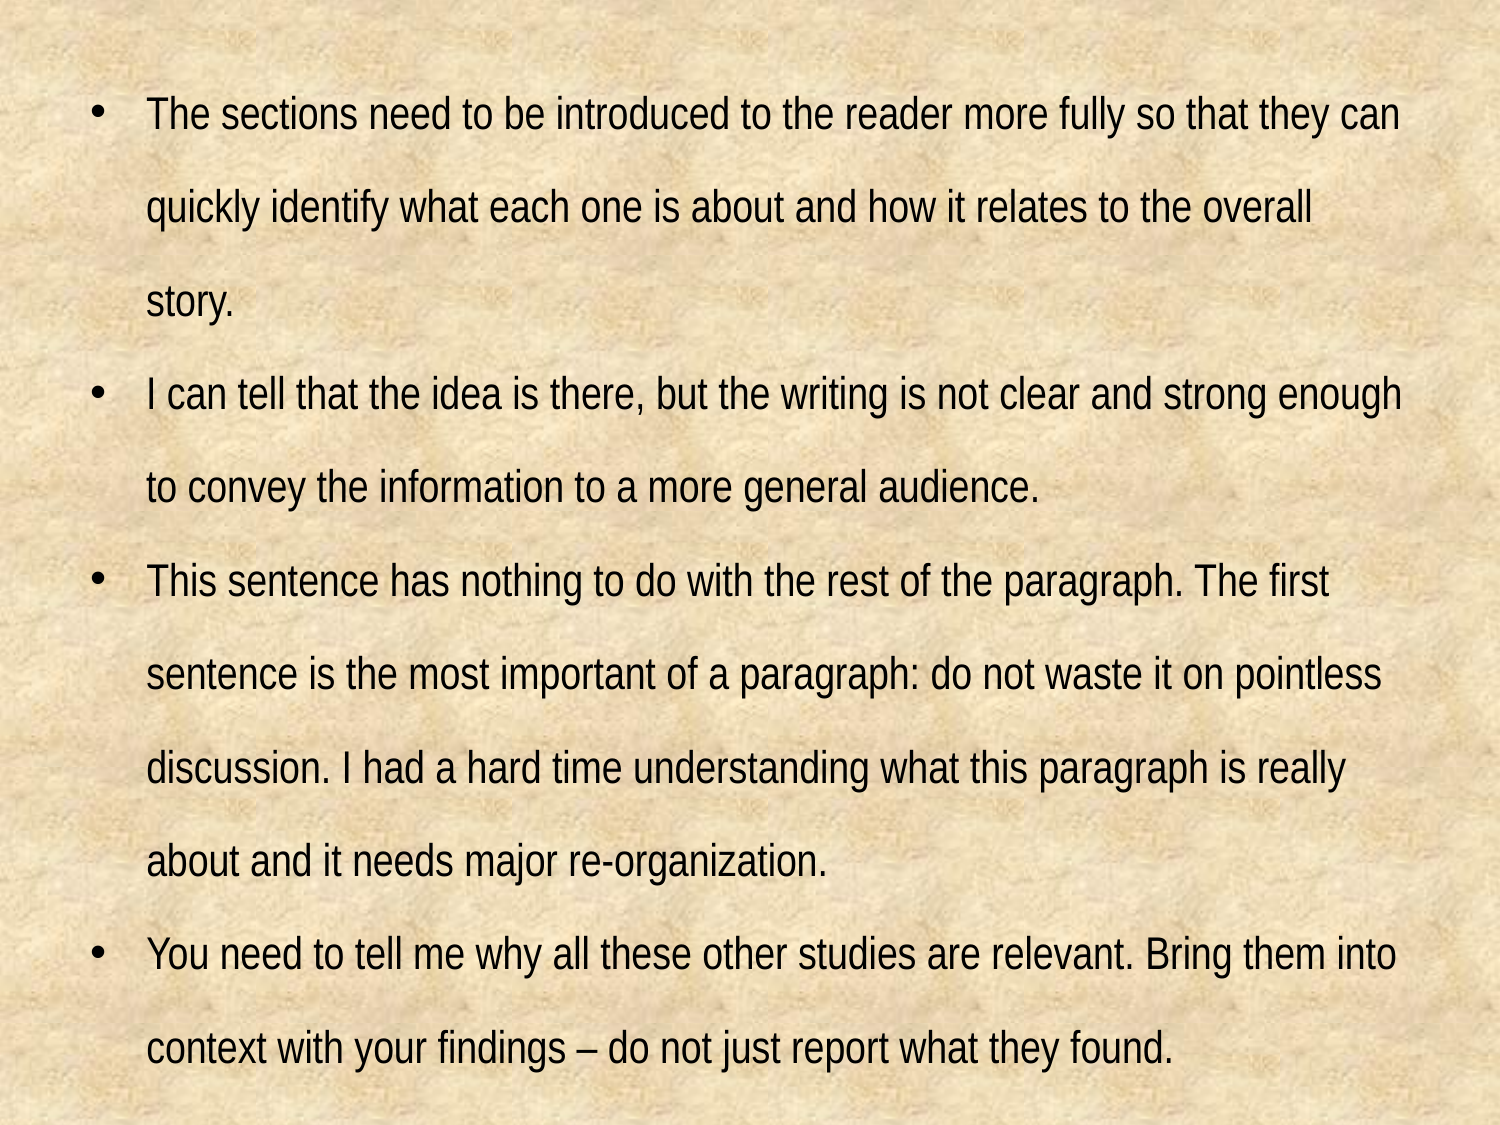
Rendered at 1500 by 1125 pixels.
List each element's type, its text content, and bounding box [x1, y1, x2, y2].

list The sections need to be introduced to the reader more fully so that they can quickly identify what each one is about and how it relates to the overall story. I can tell that the idea is there, but the writing is not clear and strong enough to convey the information to a more general audience. This sentence has nothing to do with the rest of the paragraph. The first sentence is the most important of a paragraph: do not waste it on pointless discussion. I had a hard time understanding what this paragraph is really about and it needs major re-organization. You need to tell me why all these other studies are relevant. Bring them into context with your findings – do not just report what they found. [75, 37, 1425, 1100]
picture [0, 0, 1500, 1125]
